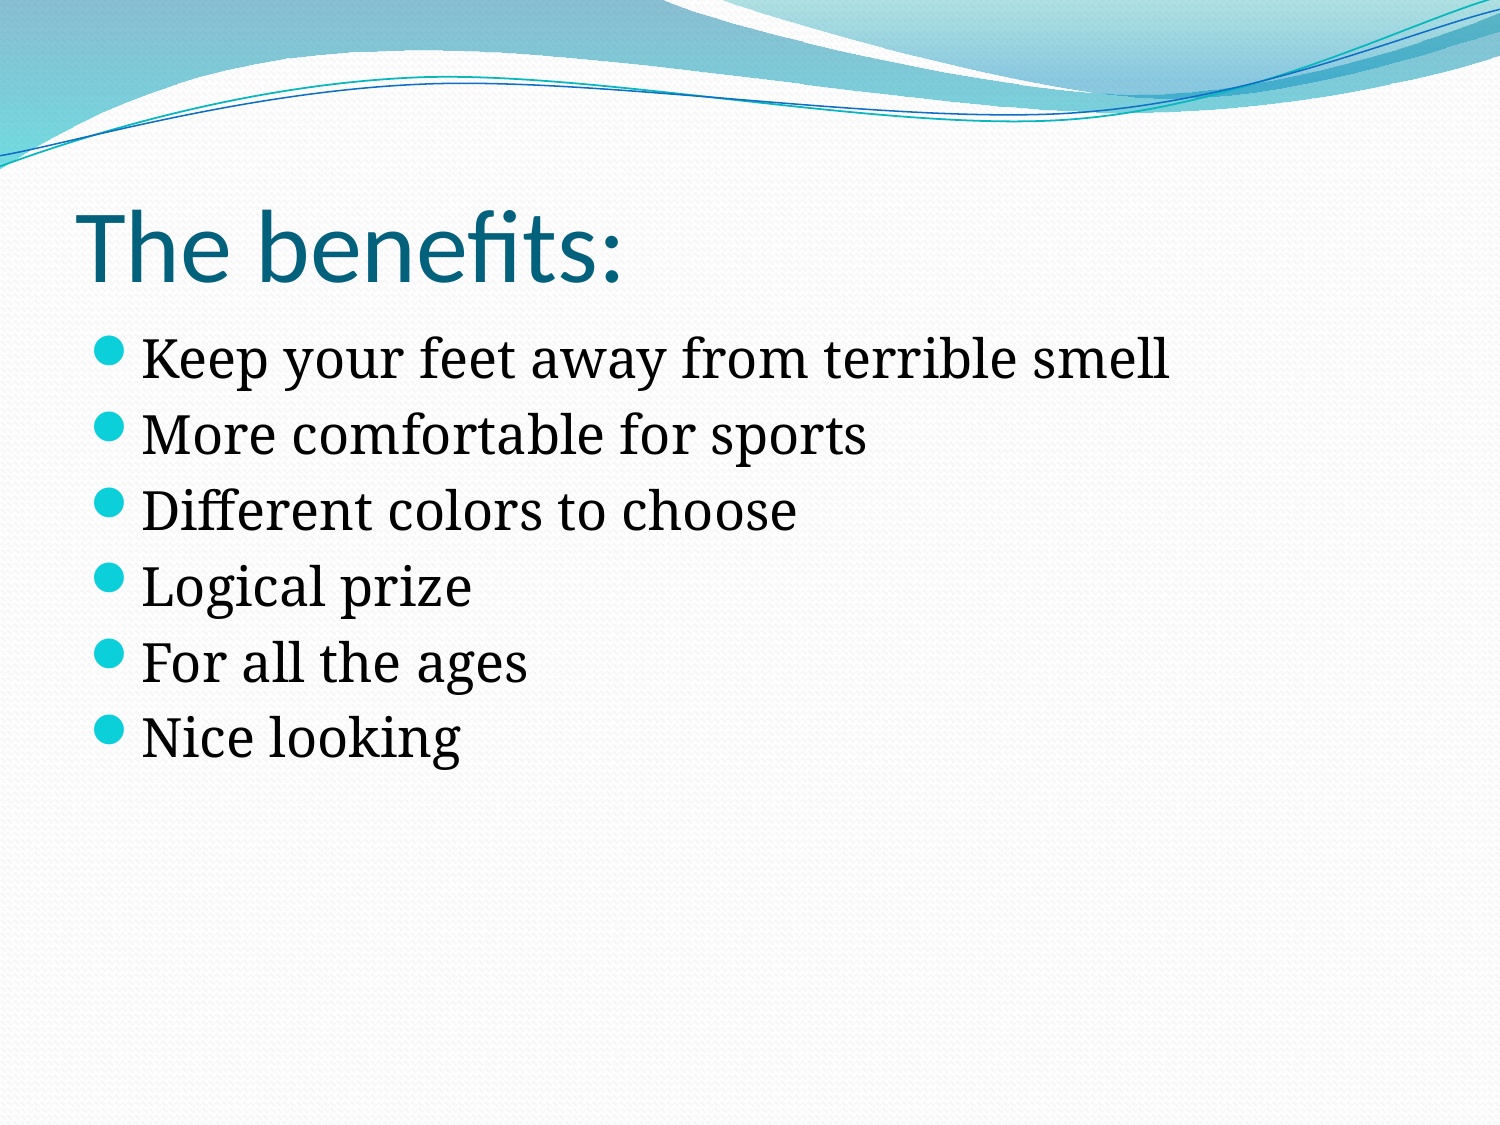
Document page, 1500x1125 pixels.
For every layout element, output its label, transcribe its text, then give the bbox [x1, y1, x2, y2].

title The benefits: [75, 115, 1425, 303]
list Keep your feet away from terrible smell More comfortable for sports Different colors to choose Logical prize For all the ages Nice looking [75, 317, 1425, 1038]
